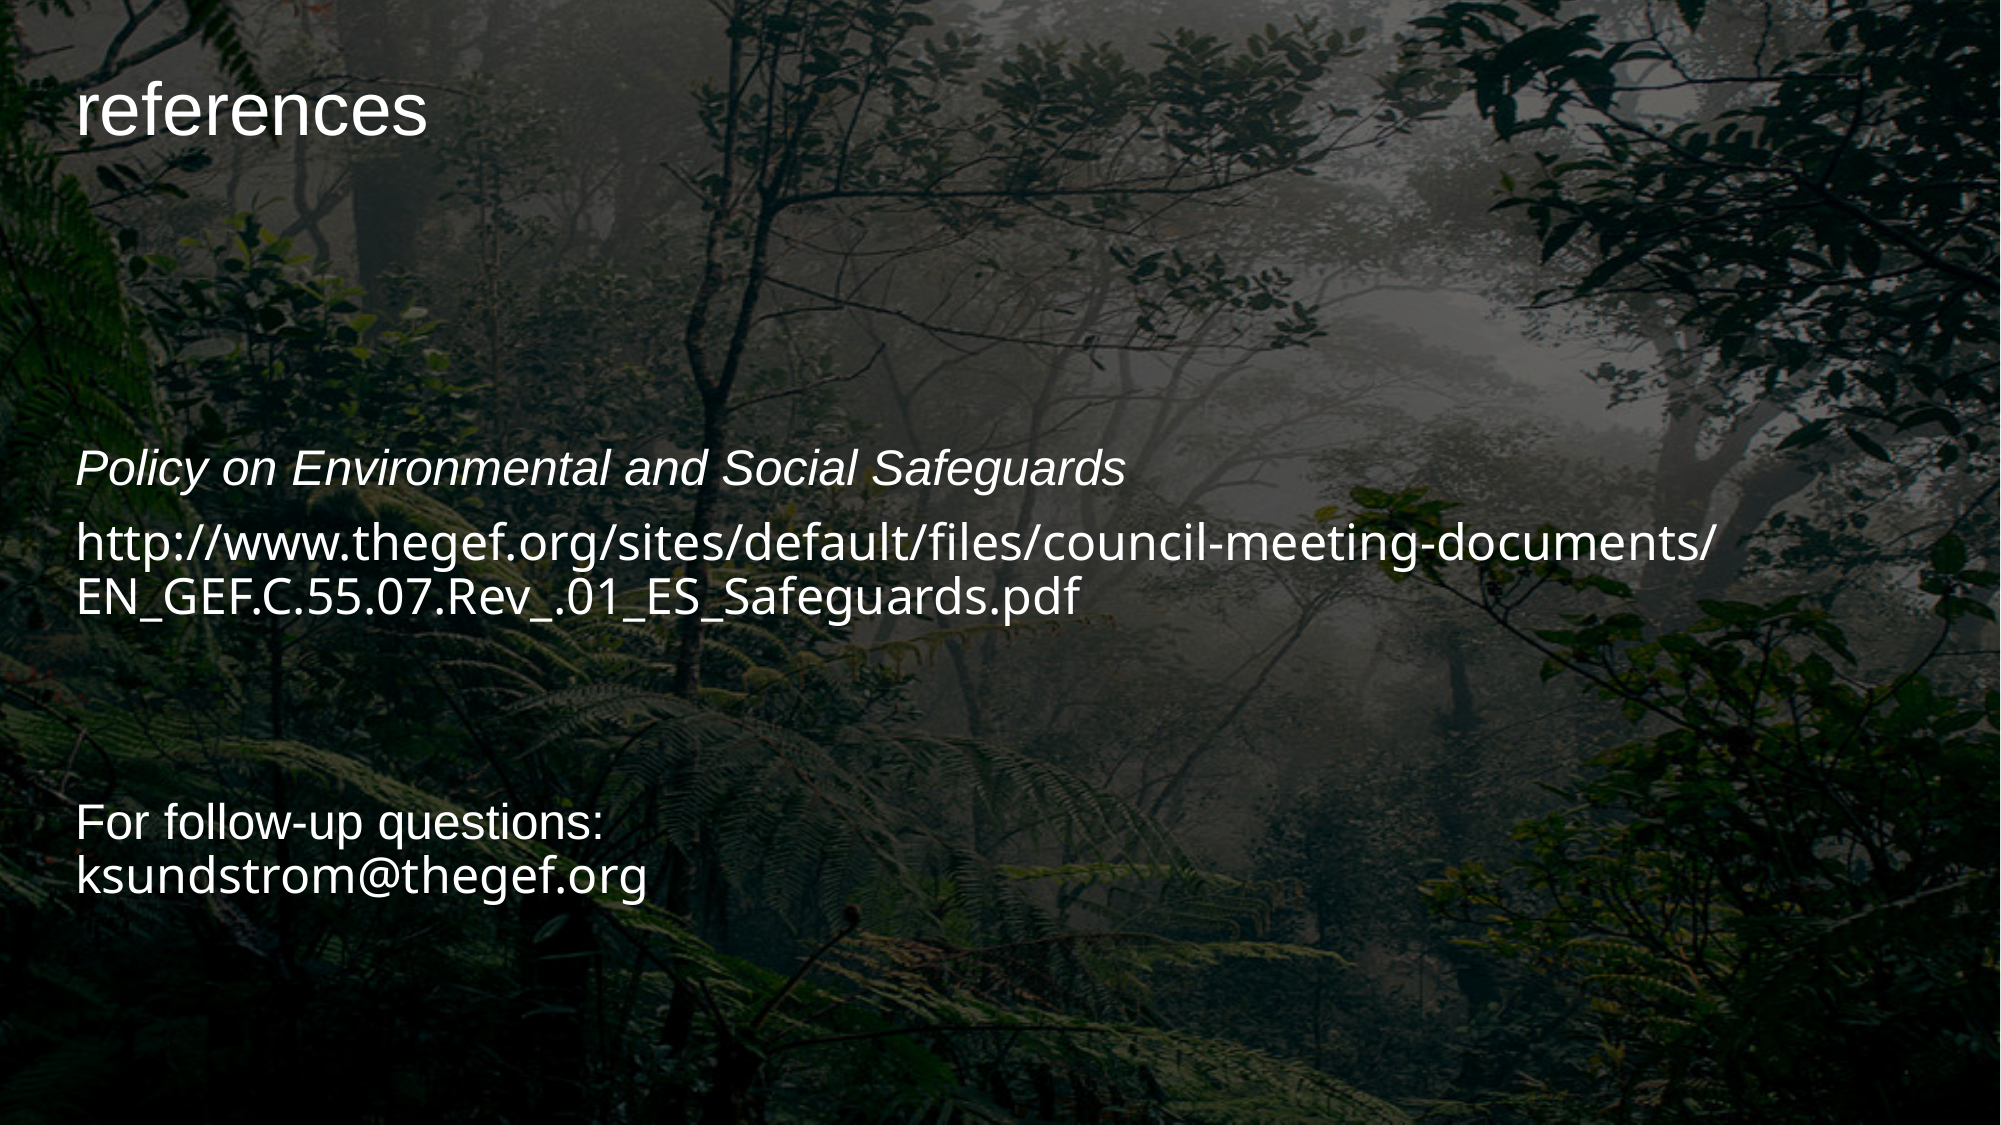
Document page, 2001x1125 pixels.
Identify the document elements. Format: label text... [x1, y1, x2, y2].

text_box Policy on Environmental and Social Safeguards http://www.thegef.org/sites/default/files/council-meeting-documents/EN_GEF.C.55.07.Rev_.01_ES_Safeguards.pdf For follow-up questions: ksundstrom@thegef.org [0, 221, 2000, 1125]
text_box references [0, 0, 2000, 221]
